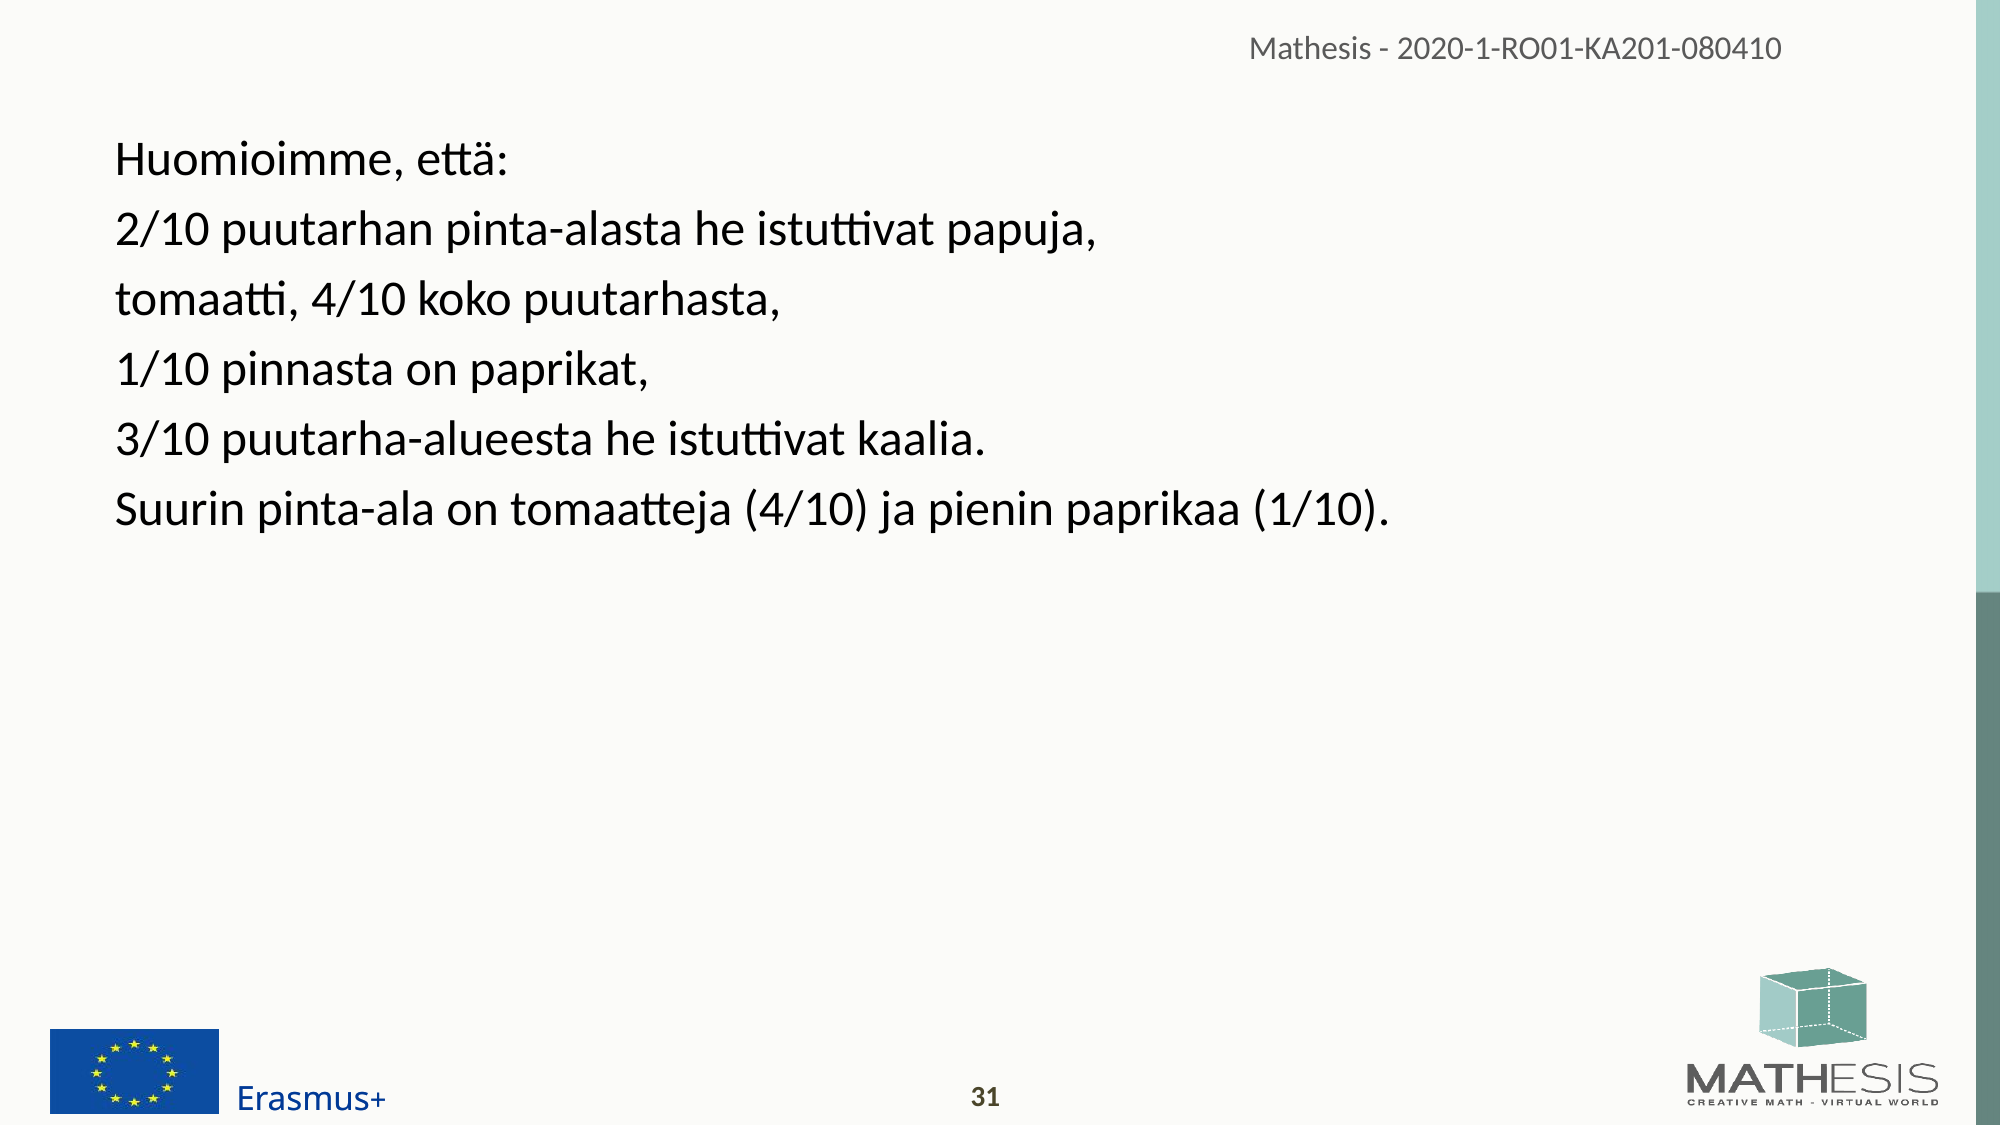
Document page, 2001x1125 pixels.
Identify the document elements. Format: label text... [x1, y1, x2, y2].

picture [50, 1029, 219, 1114]
list Huomioimme, että: 2/10 puutarhan pinta-alasta he istuttivat papuja, tomaatti, 4/10 koko puutarhasta, 1/10 pinnasta on paprikat, 3/10 puutarha-alueesta he istuttivat kaalia. Suurin pinta-ala on tomaatteja (4/10) ja pienin paprikaa (1/10). [99, 118, 1900, 770]
